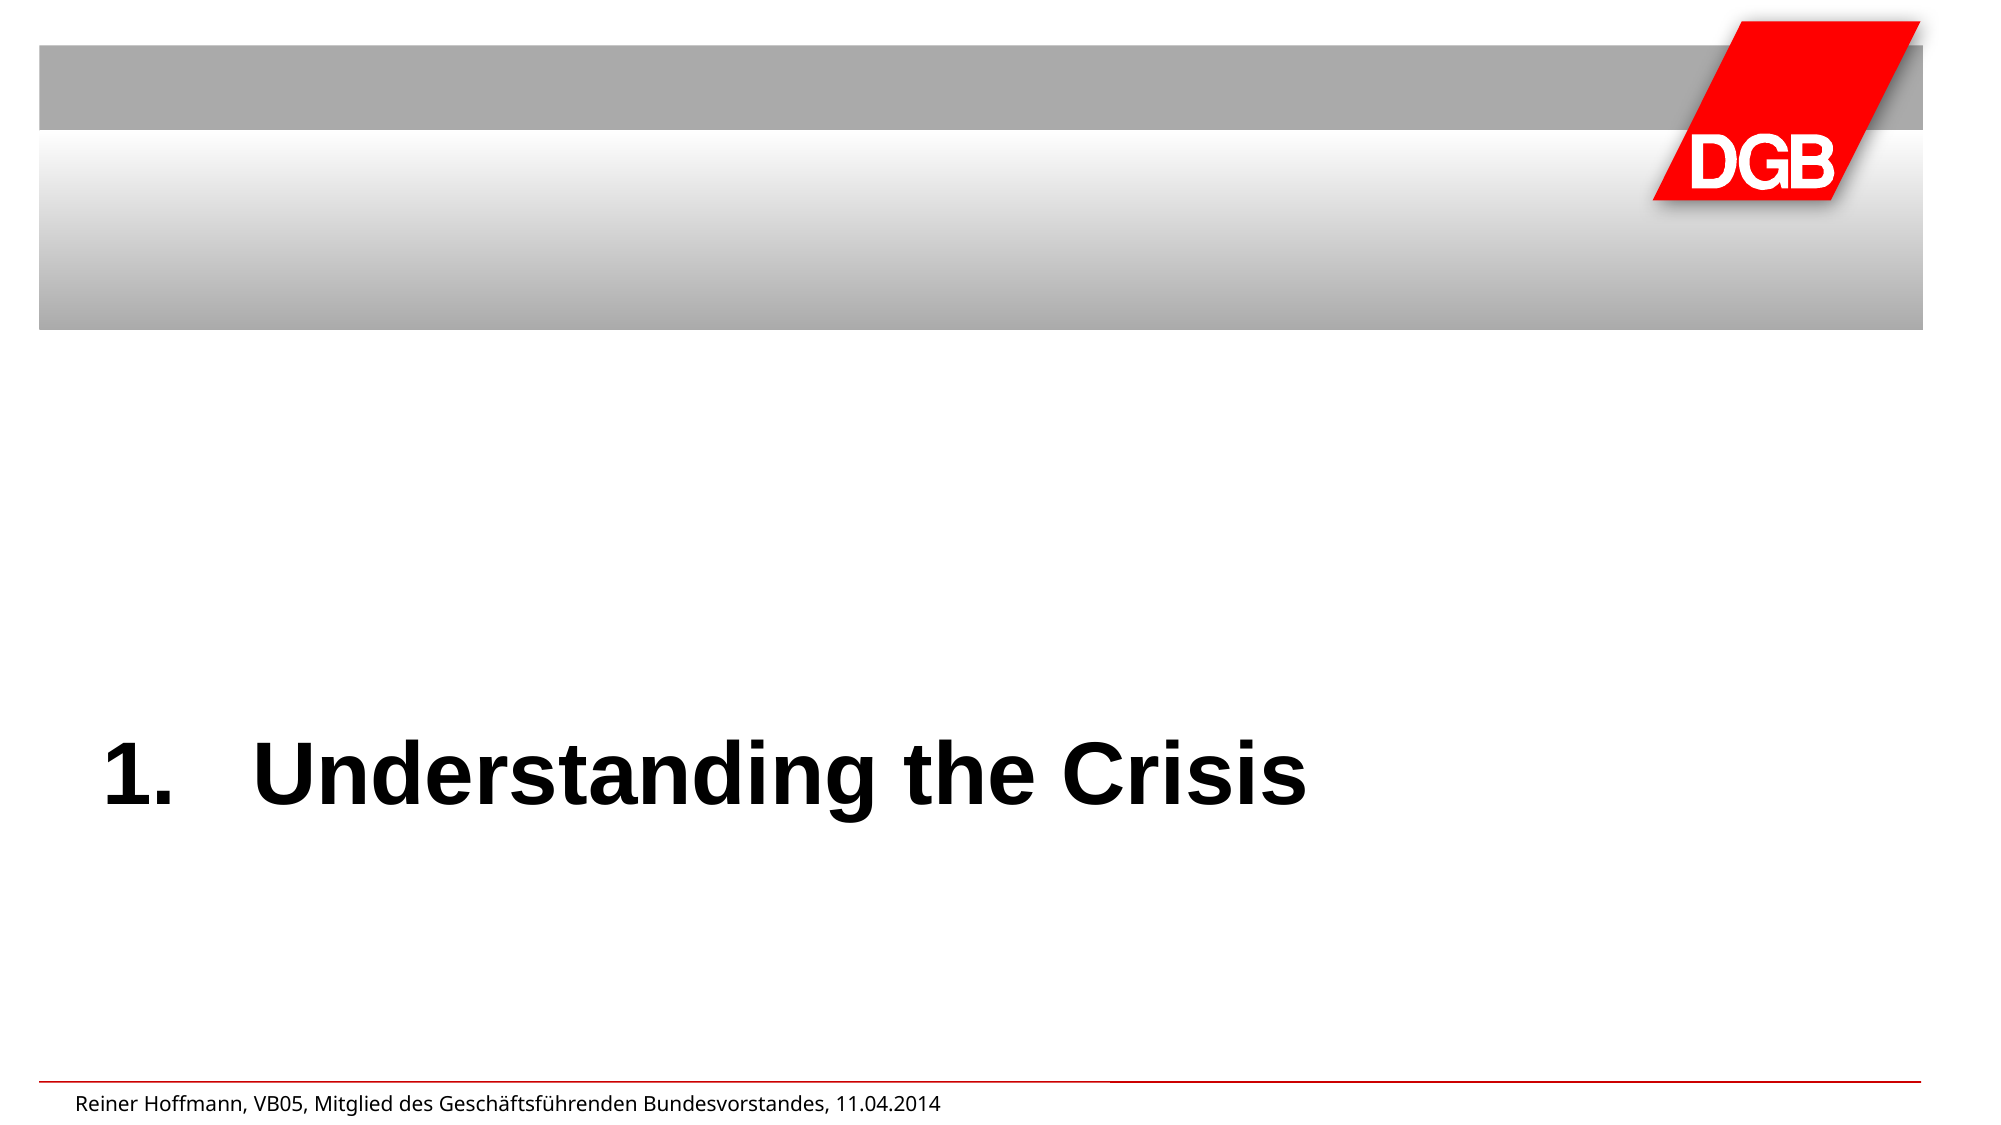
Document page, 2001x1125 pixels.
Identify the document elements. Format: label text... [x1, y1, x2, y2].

footer Reiner Hoffmann, VB05, Mitglied des Geschäftsführenden Bundesvorstandes, 11.04.2014 [75, 1082, 1221, 1125]
title 1. Understanding the Crisis [102, 727, 1804, 951]
